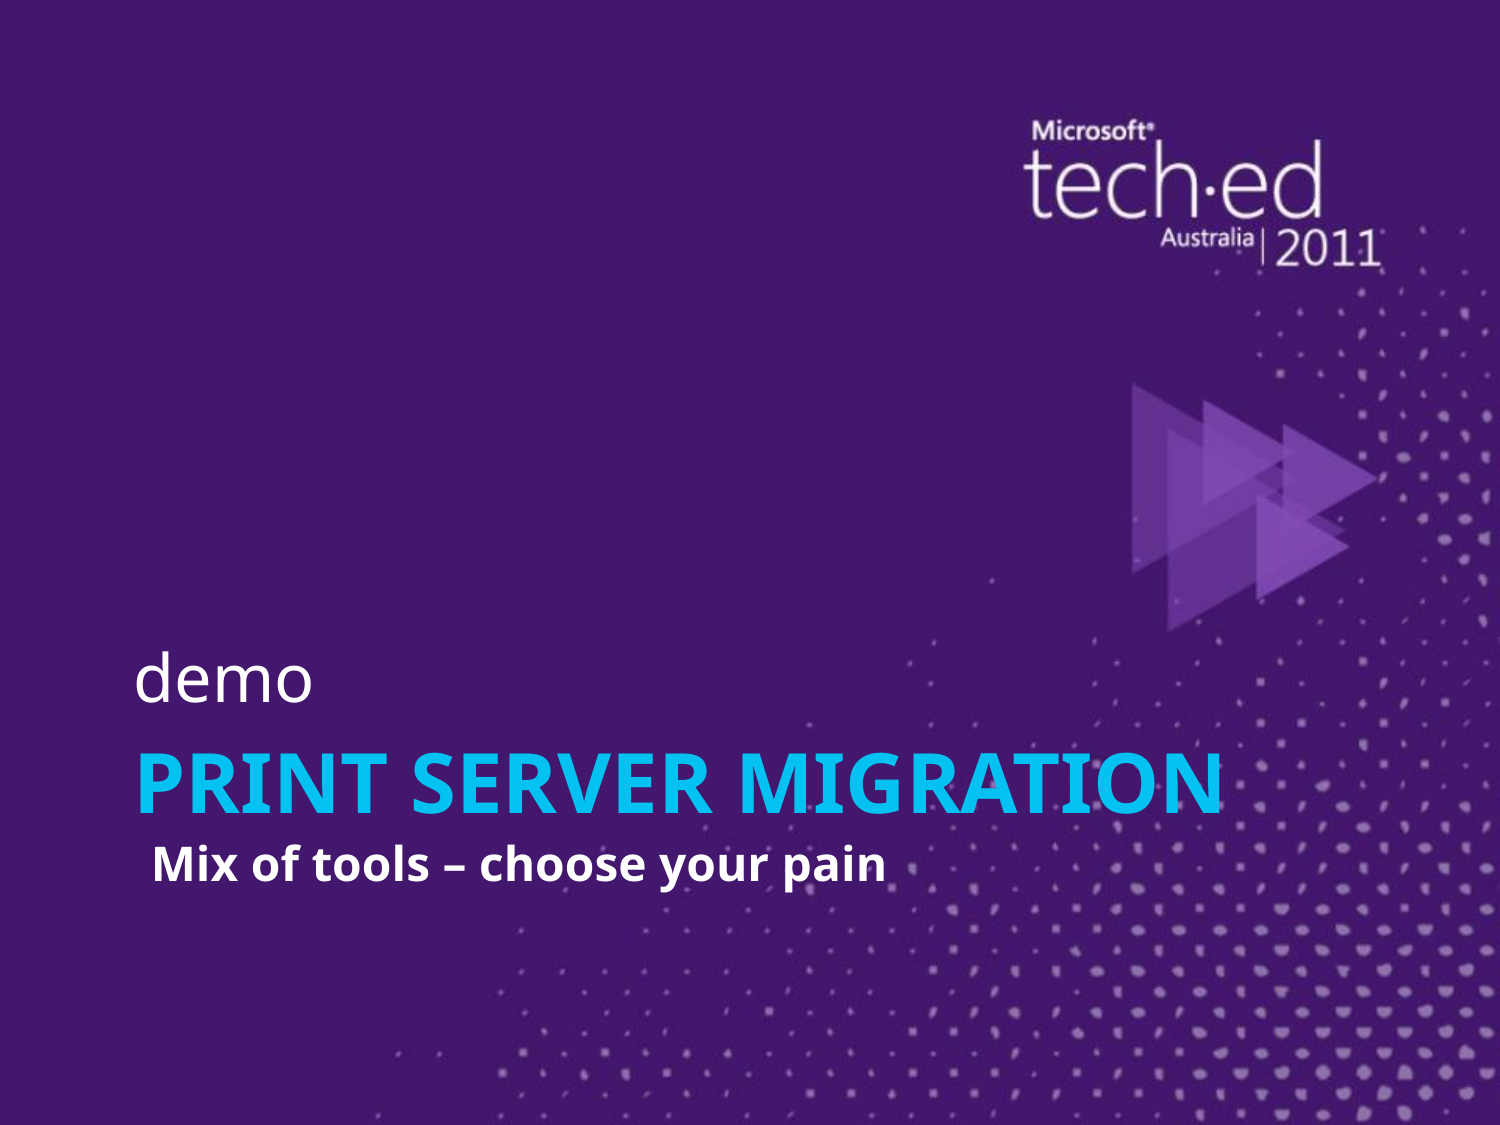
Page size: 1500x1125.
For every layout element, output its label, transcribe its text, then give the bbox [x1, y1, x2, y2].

title Print Server Migration [118, 723, 1394, 947]
picture [0, 0, 1500, 1125]
list demo [118, 476, 1394, 723]
subtitle Mix of tools – choose your pain [135, 822, 917, 899]
